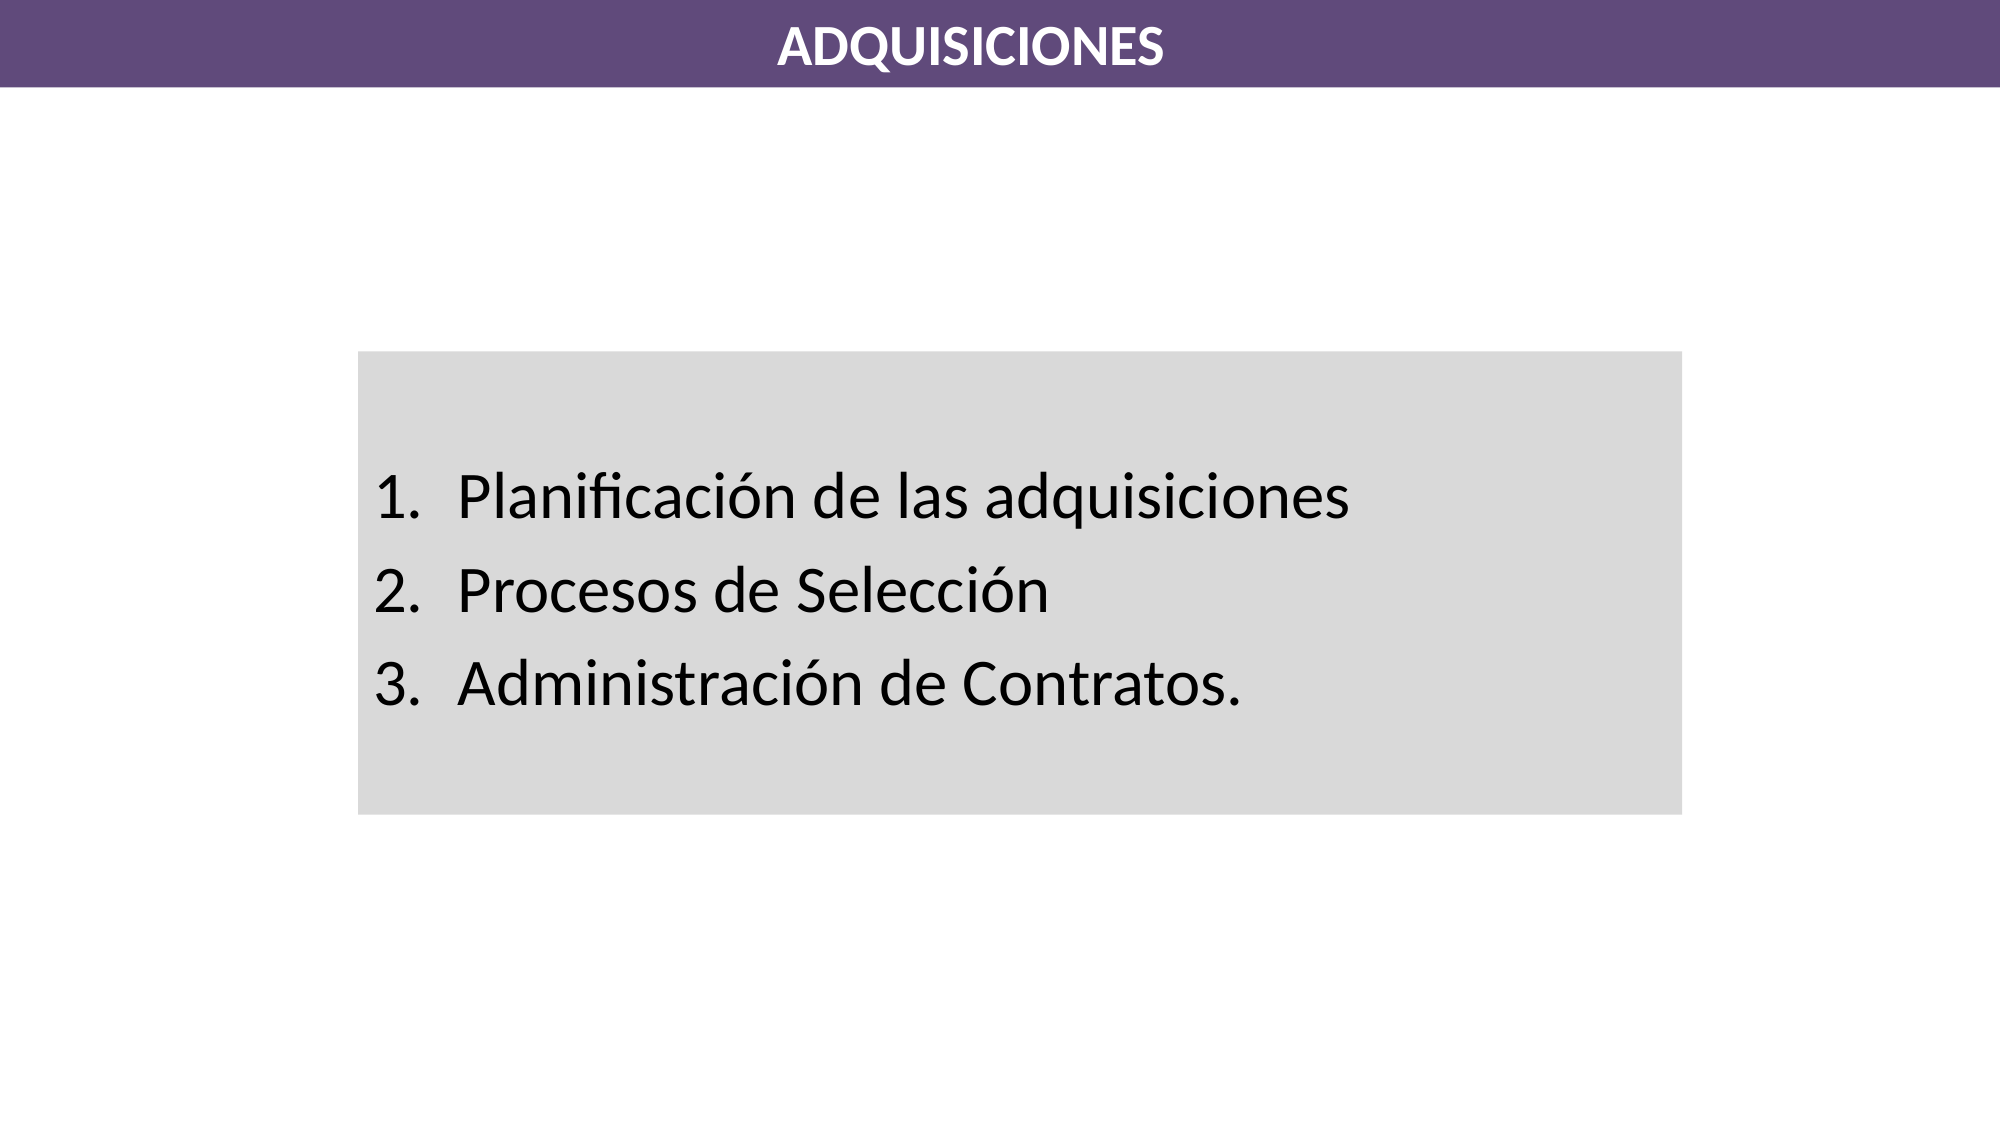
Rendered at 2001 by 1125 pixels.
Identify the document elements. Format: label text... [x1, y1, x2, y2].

text_box ADQUISICIONES [519, 0, 1423, 85]
subtitle Planificación de las adquisiciones Procesos de Selección Administración de Contratos. [358, 351, 1683, 815]
text_box [0, 0, 2000, 88]
